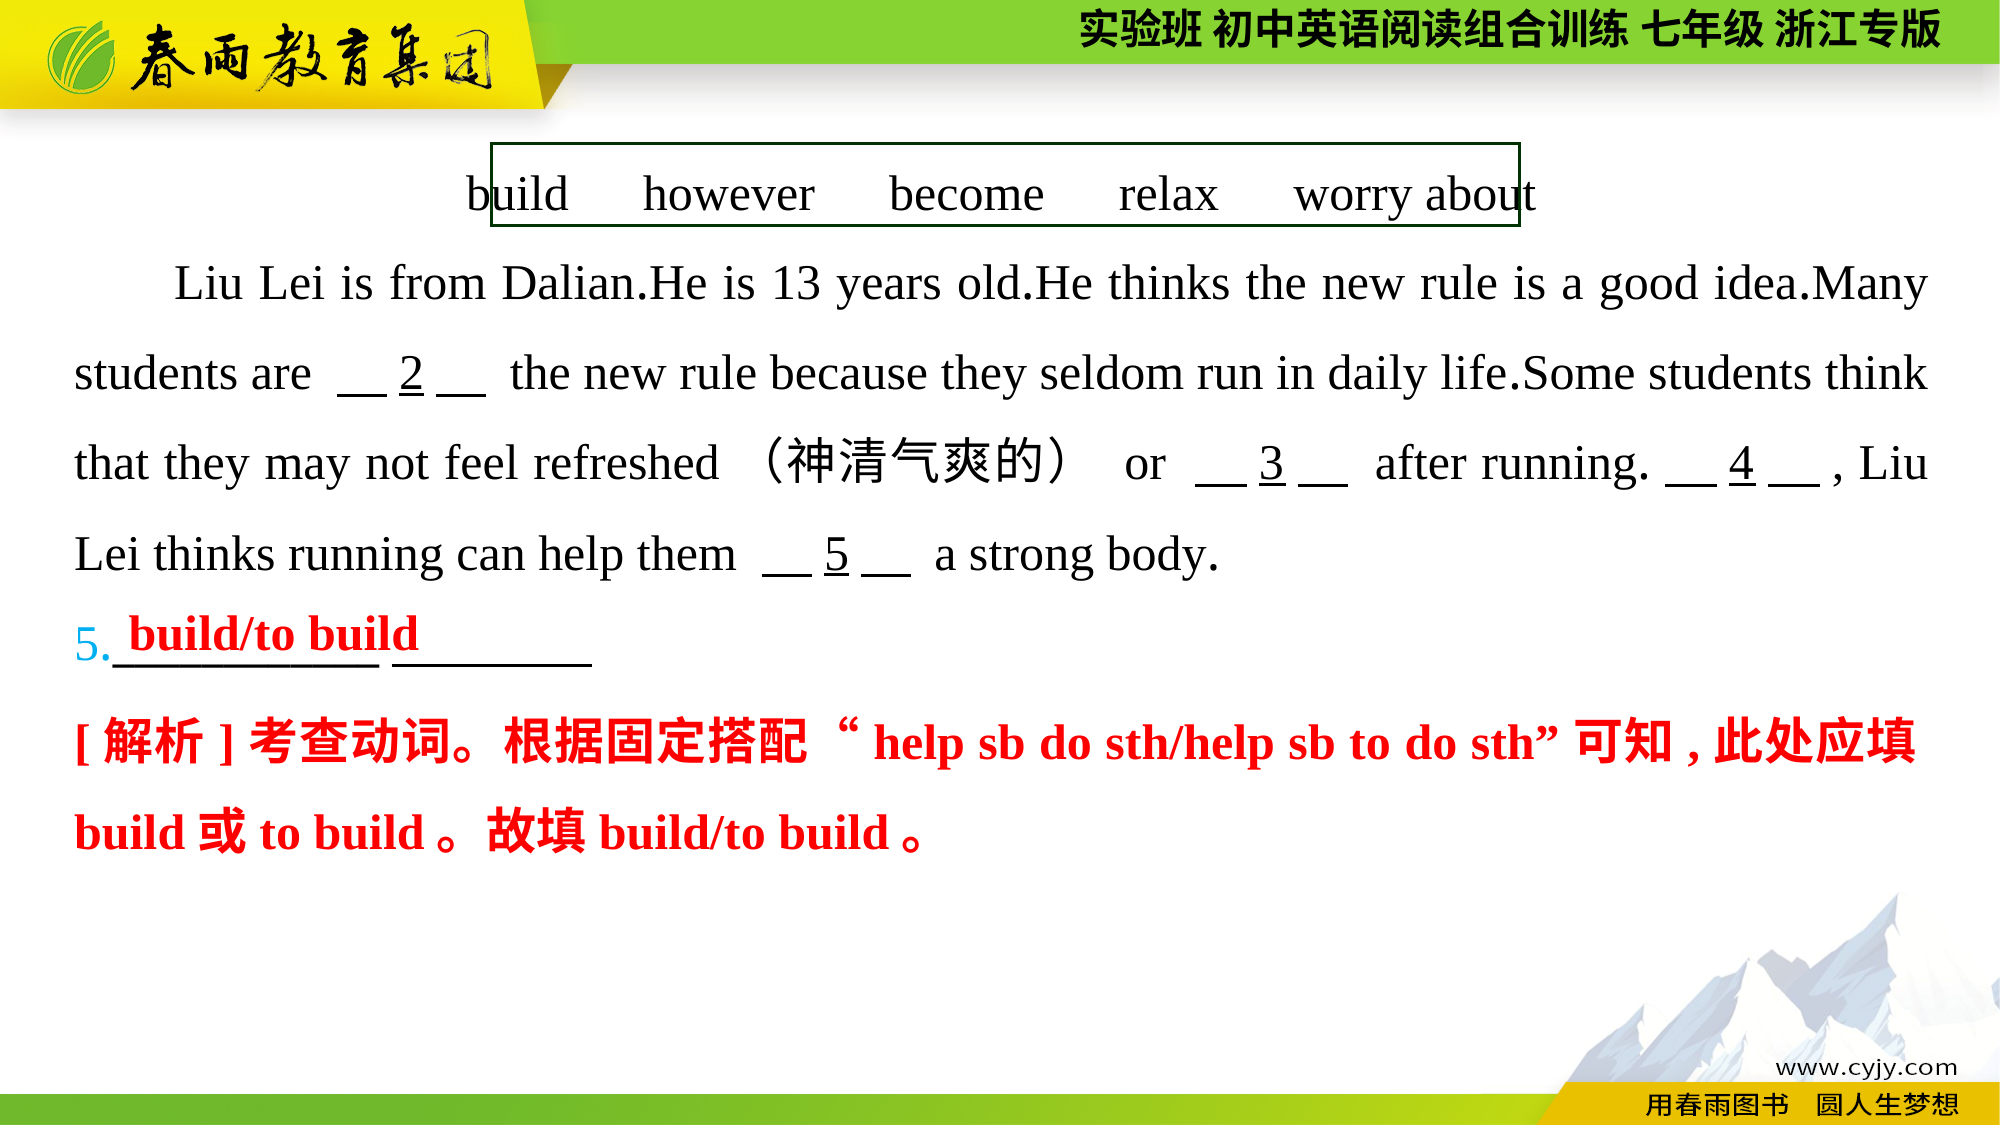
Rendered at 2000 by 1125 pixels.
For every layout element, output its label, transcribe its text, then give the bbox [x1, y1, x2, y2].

text_box [491, 143, 1520, 226]
text_box [解析]考查动词。根据固定搭配“help sb do sth/help sb to do sth”可知,此处应填build或to build。故填build/to build。 [59, 672, 1944, 868]
text_box build/to build [114, 593, 435, 668]
picture [0, 0, 2000, 1125]
list build however become relax worry about Liu Lei is from Dalian.He is 13 years old.He thinks the new rule is a good idea.Many students are 2 the new rule because they seldom run in daily life.Some students think that they may not feel refreshed（神清气爽的） or 3 after running. 4 , Liu Lei thinks running can help them 5 a strong body. 5.____________ [59, 122, 1944, 672]
